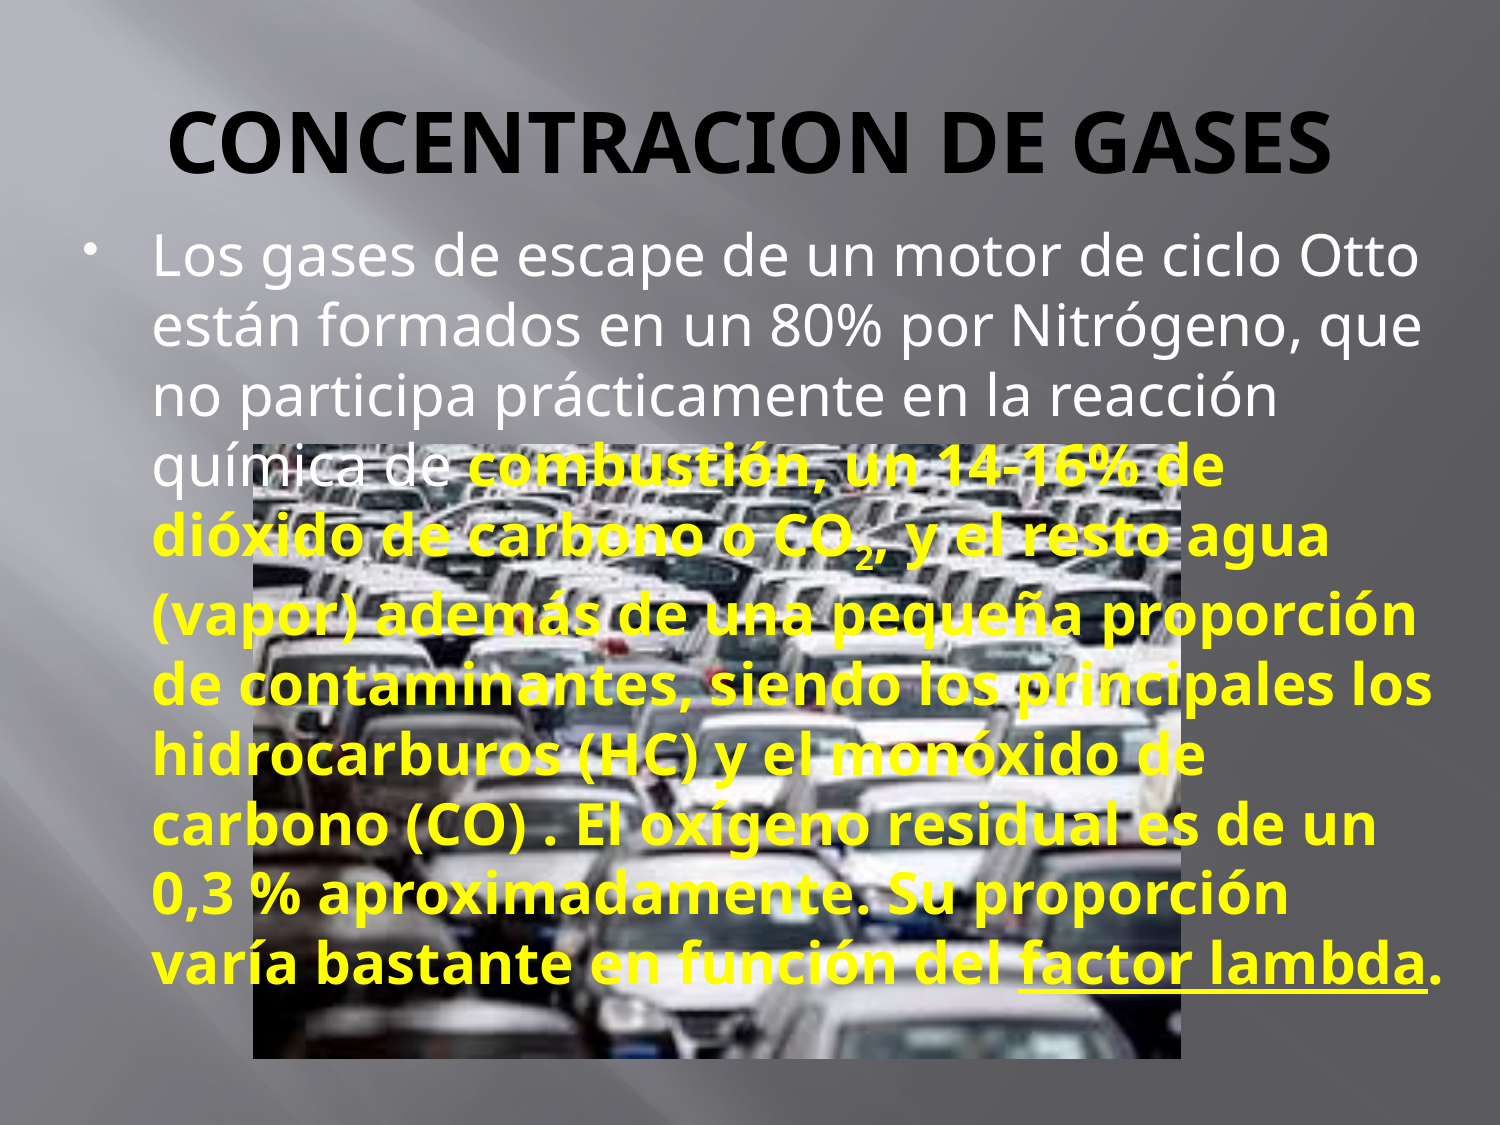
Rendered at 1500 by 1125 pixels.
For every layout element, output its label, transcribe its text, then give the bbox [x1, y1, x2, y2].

title CONCENTRACION DE GASES [75, 45, 1425, 210]
list Los gases de escape de un motor de ciclo Otto están formados en un 80% por Nitrógeno, que no participa prácticamente en la reacción química de combustión, un 14-16% de dióxido de carbono o CO2, y el resto agua (vapor) además de una pequeña proporción de contaminantes, siendo los principales los hidrocarburos (HC) y el monóxido de carbono (CO) . El oxígeno residual es de un 0,3 % aproximadamente. Su proporción varía bastante en función del factor lambda. [46, 210, 1465, 1090]
picture [253, 444, 1181, 1059]
